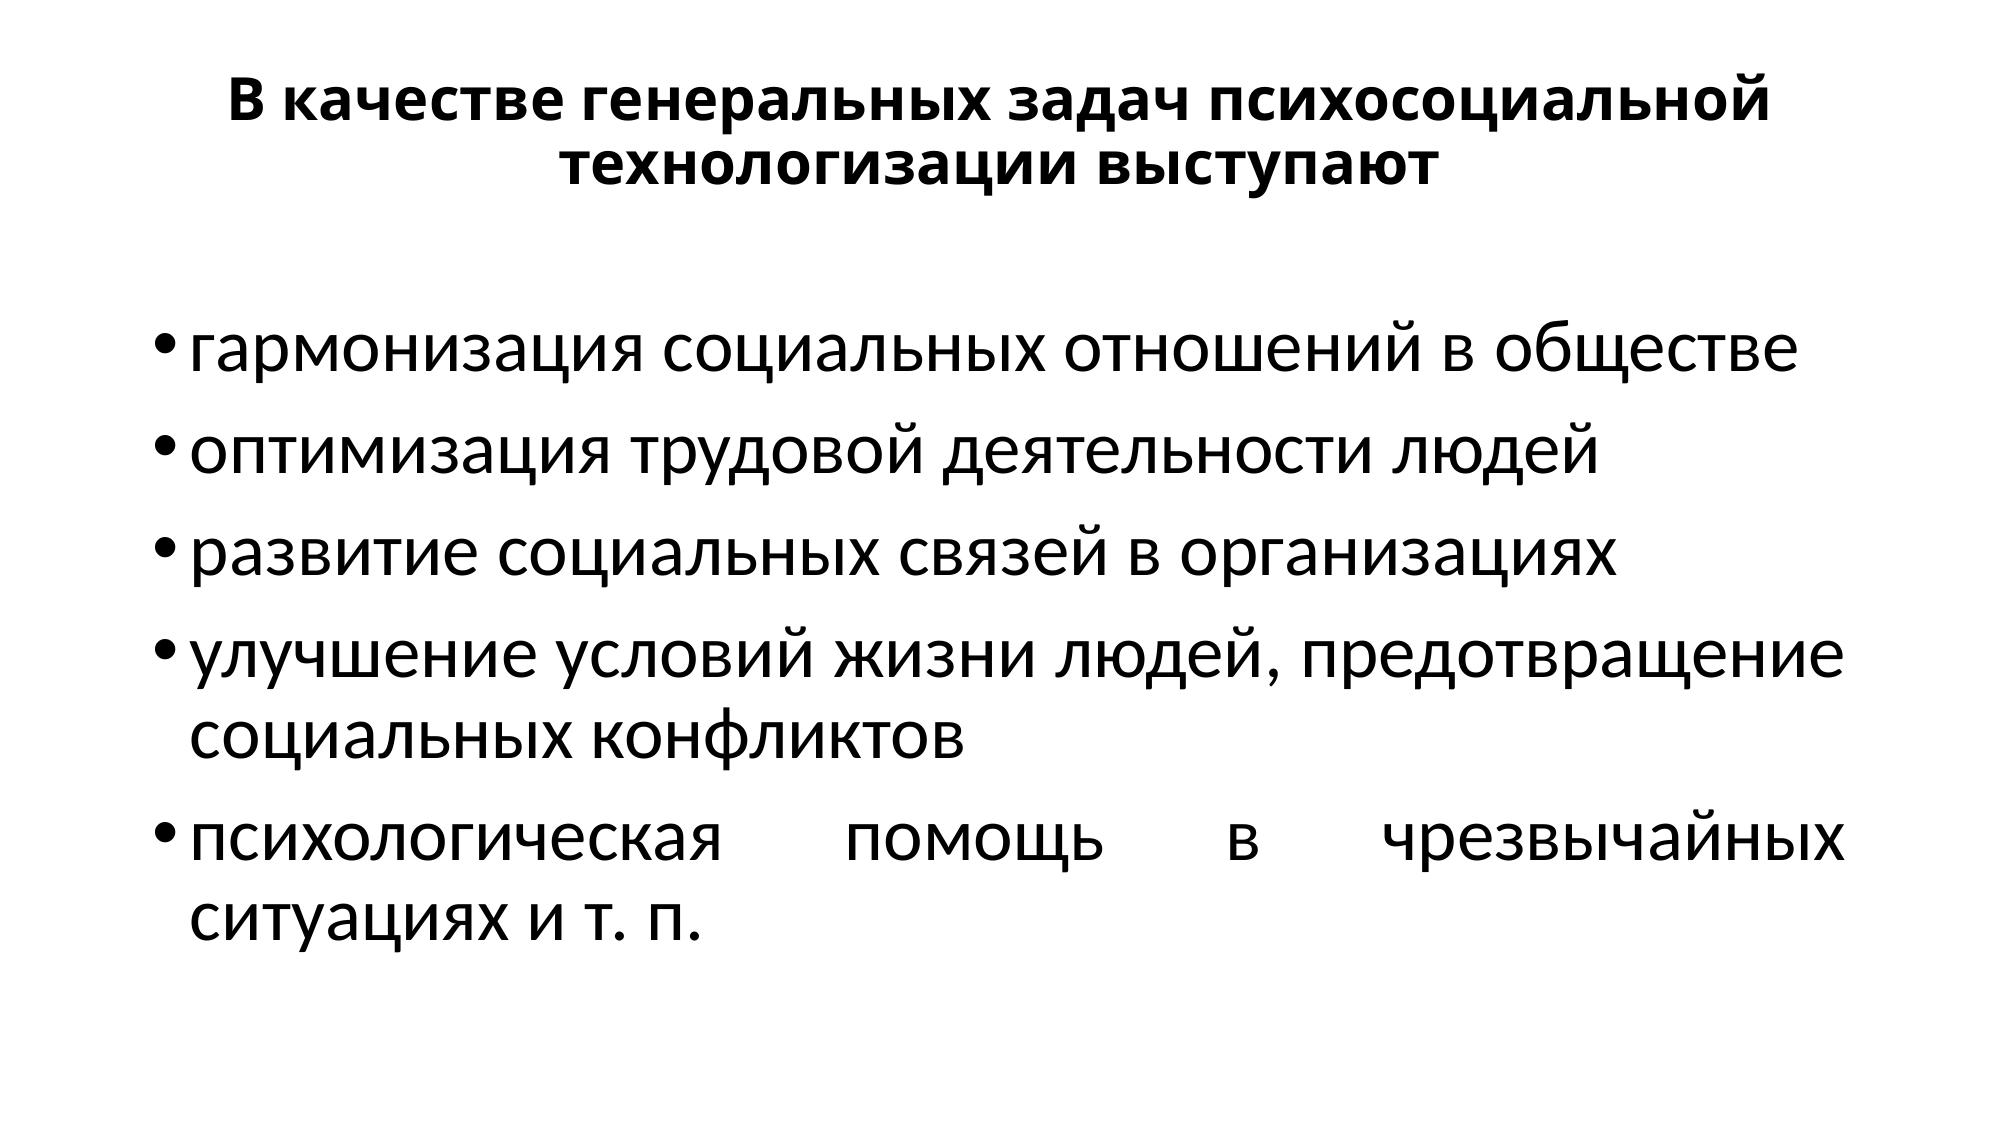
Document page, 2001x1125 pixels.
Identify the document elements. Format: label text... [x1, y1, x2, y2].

list гармонизация социальных отношений в обществе оптимизация трудовой деятельности людей развитие социальных связей в организациях улучшение условий жизни людей, предотвращение социальных конфликтов психологическая помощь в чрезвычайных ситуациях и т. п. [137, 299, 1863, 1014]
title В качестве генеральных задач психосоциальной технологизации выступают [137, 59, 1863, 278]
